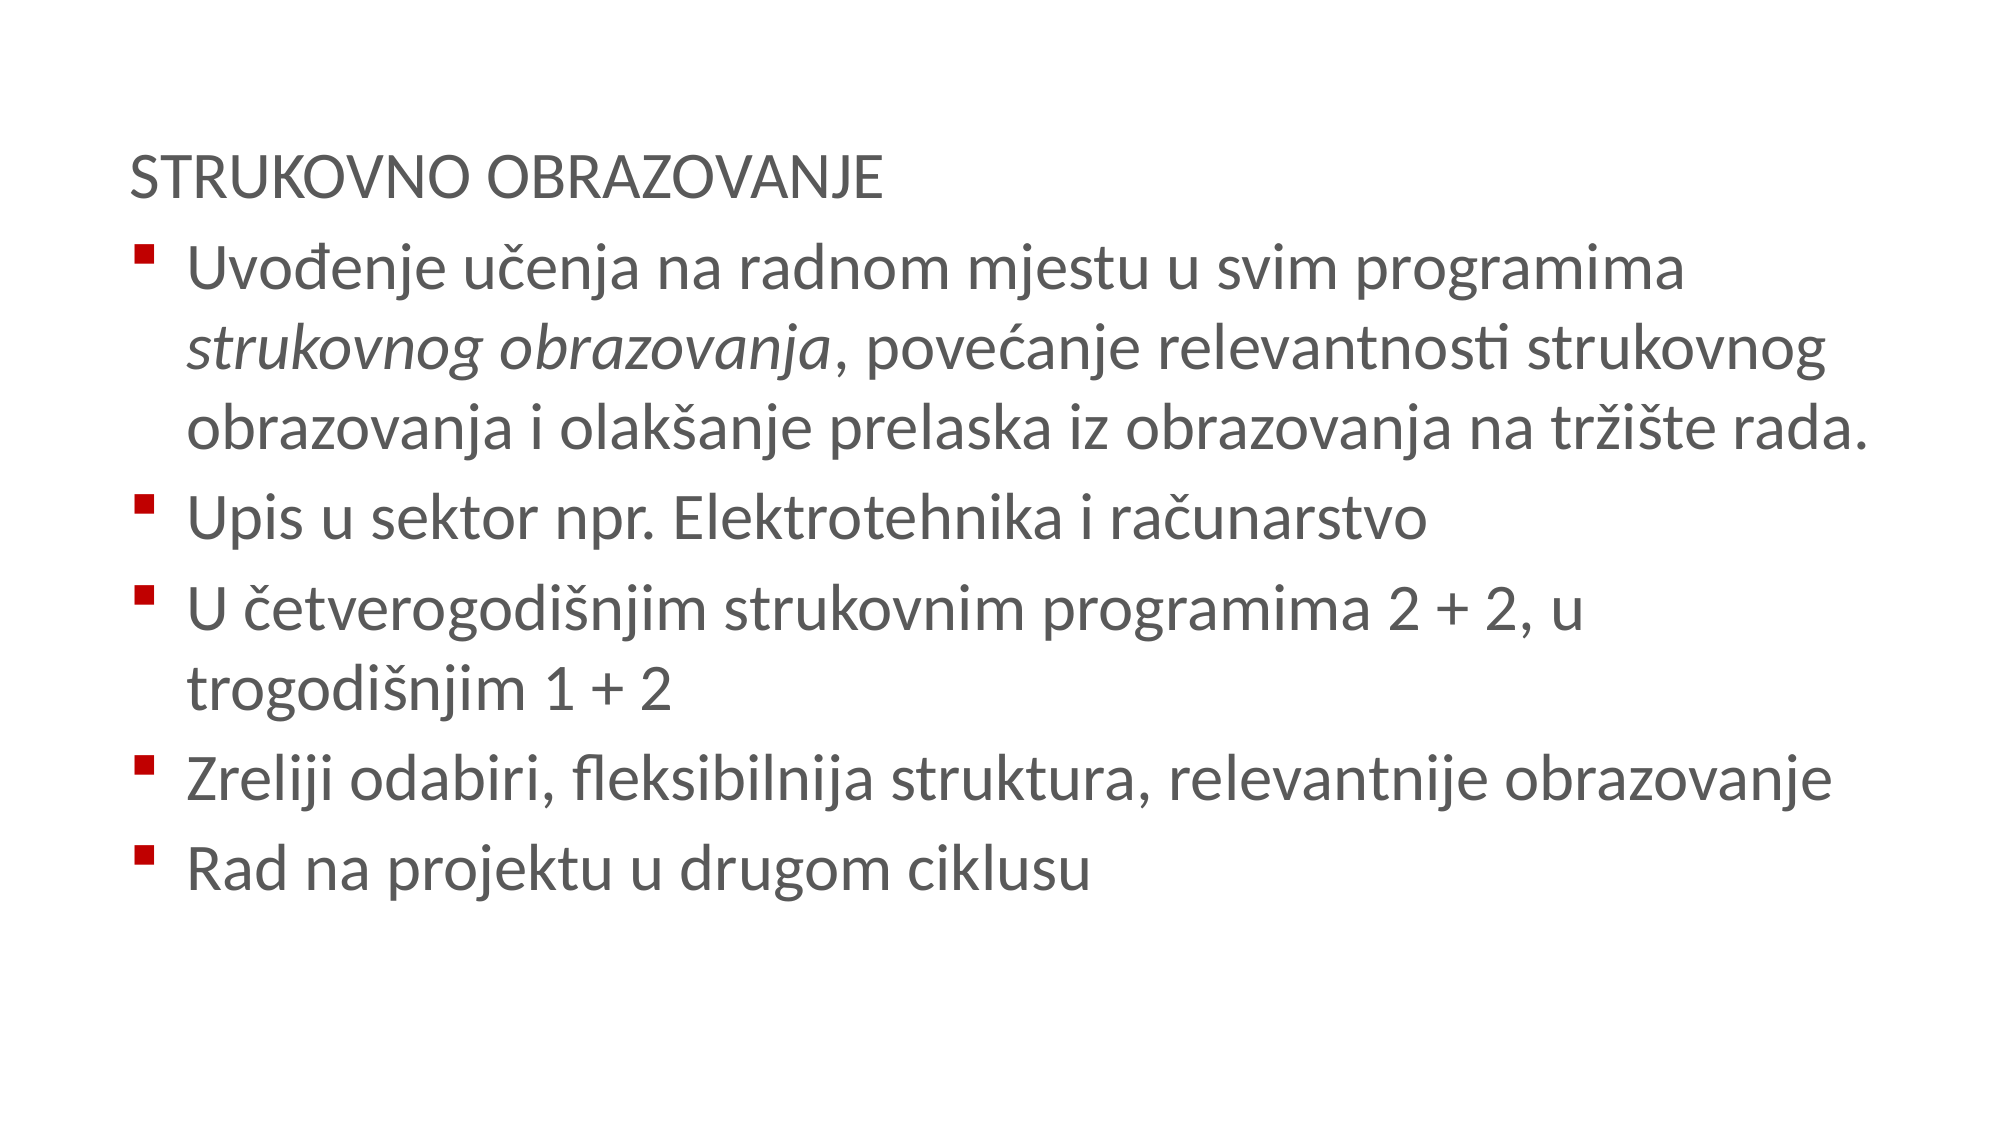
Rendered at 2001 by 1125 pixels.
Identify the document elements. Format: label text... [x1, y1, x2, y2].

text_box STRUKOVNO OBRAZOVANJE Uvođenje učenja na radnom mjestu u svim programima strukovnog obrazovanja, povećanje relevantnosti strukovnog obrazovanja i olakšanje prelaska iz obrazovanja na tržište rada. Upis u sektor npr. Elektrotehnika i računarstvo U četverogodišnjim strukovnim programima 2 + 2, u trogodišnjim 1 + 2 Zreliji odabiri, fleksibilnija struktura, relevantnije obrazovanje Rad na projektu u drugom ciklusu [27, 124, 1913, 932]
